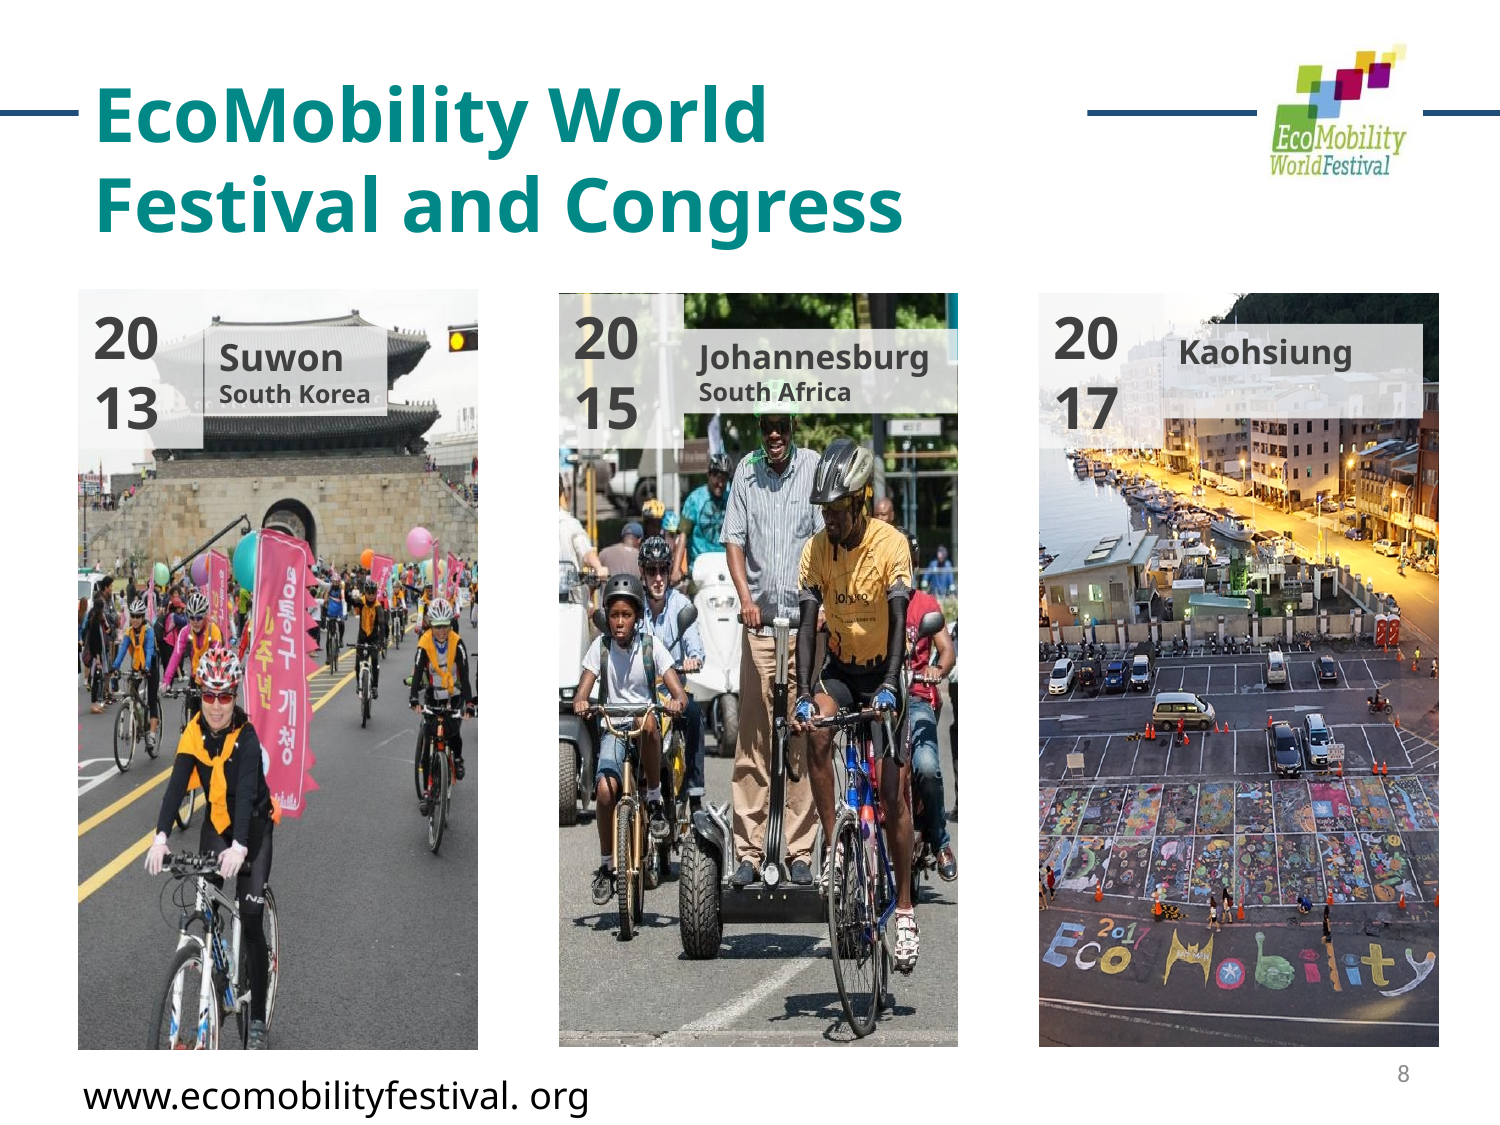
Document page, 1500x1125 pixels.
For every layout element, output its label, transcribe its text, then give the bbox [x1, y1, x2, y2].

text_box www.ecomobilityfestival. org [0, 1064, 606, 1125]
text_box EcoMobility World Festival and Congress [78, 122, 1088, 255]
picture [78, 289, 478, 1051]
picture [1256, 36, 1424, 190]
slide_number 8 [1074, 1055, 1425, 1103]
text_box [78, 292, 388, 450]
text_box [558, 292, 958, 450]
picture [1039, 293, 1440, 1047]
picture [558, 450, 958, 1047]
text_box EcoMobility World Festival and Congress [78, 59, 1088, 112]
